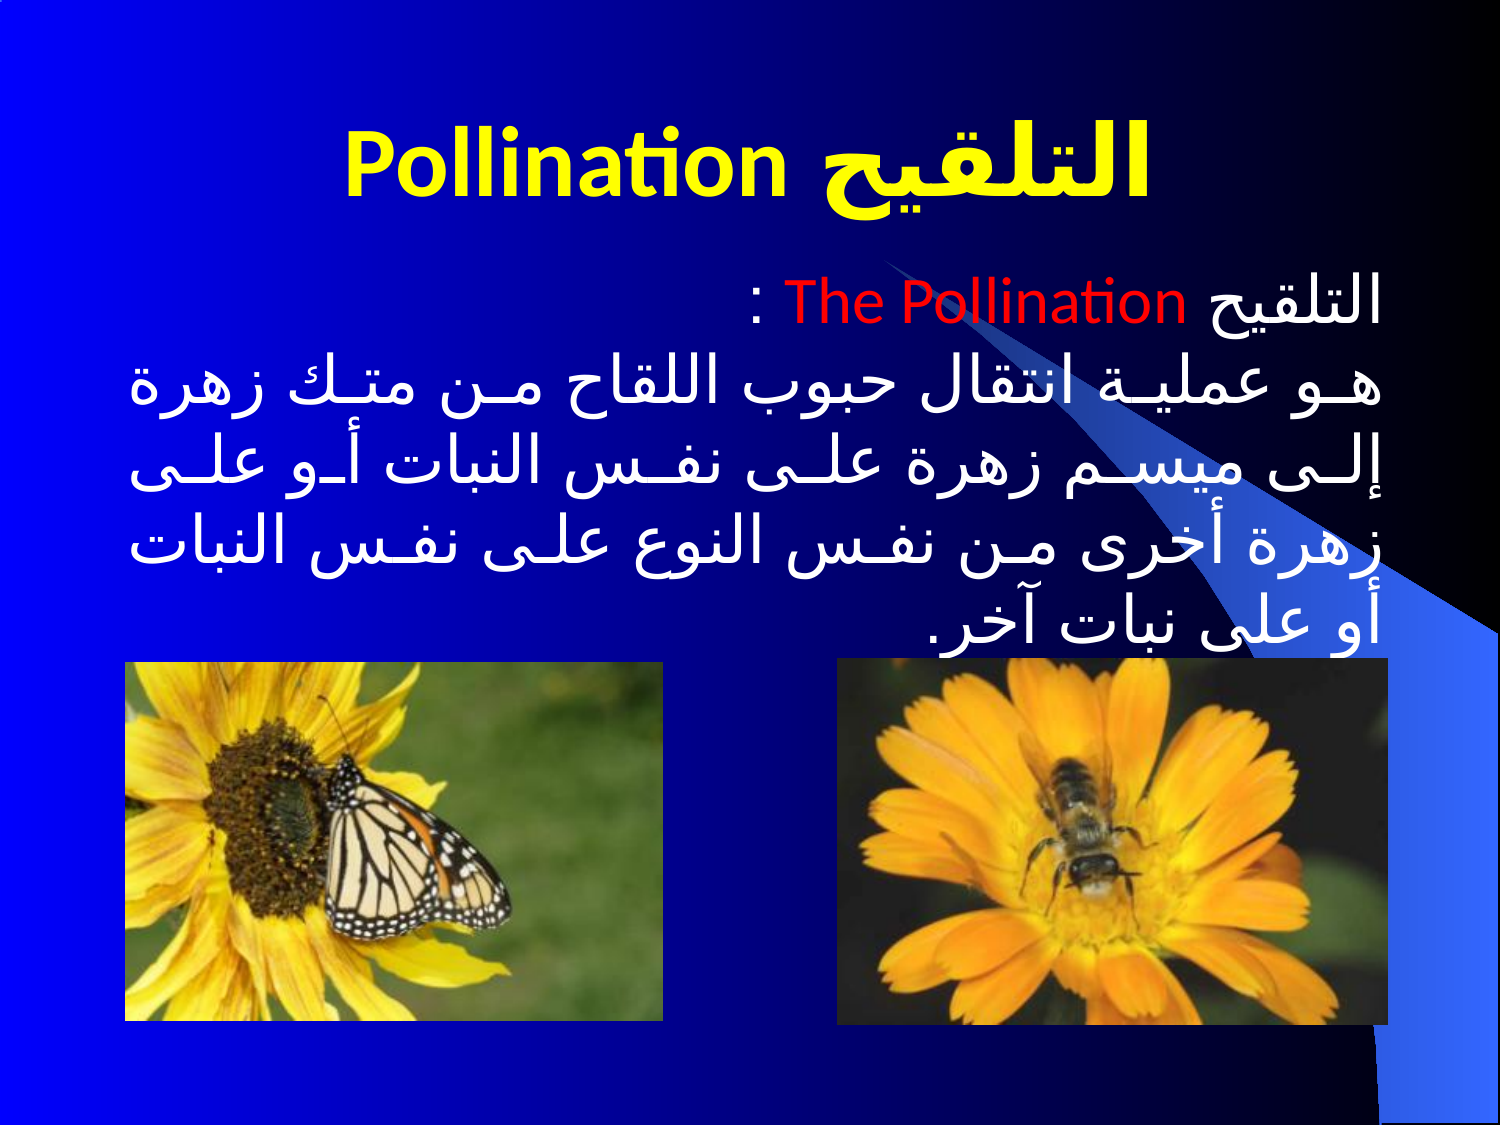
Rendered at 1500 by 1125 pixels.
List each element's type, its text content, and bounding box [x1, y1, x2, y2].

picture [837, 658, 1388, 1025]
picture [124, 662, 663, 1021]
text_box التلقيح The Pollination : هو عملية انتقال حبوب اللقاح من متك زهرة إلى ميسم زهرة على نفس النبات أو على زهرة أخرى من نفس النوع على نفس النبات أو على نبات آخر. [112, 251, 1400, 664]
title التلقيح Pollination [87, 62, 1414, 251]
